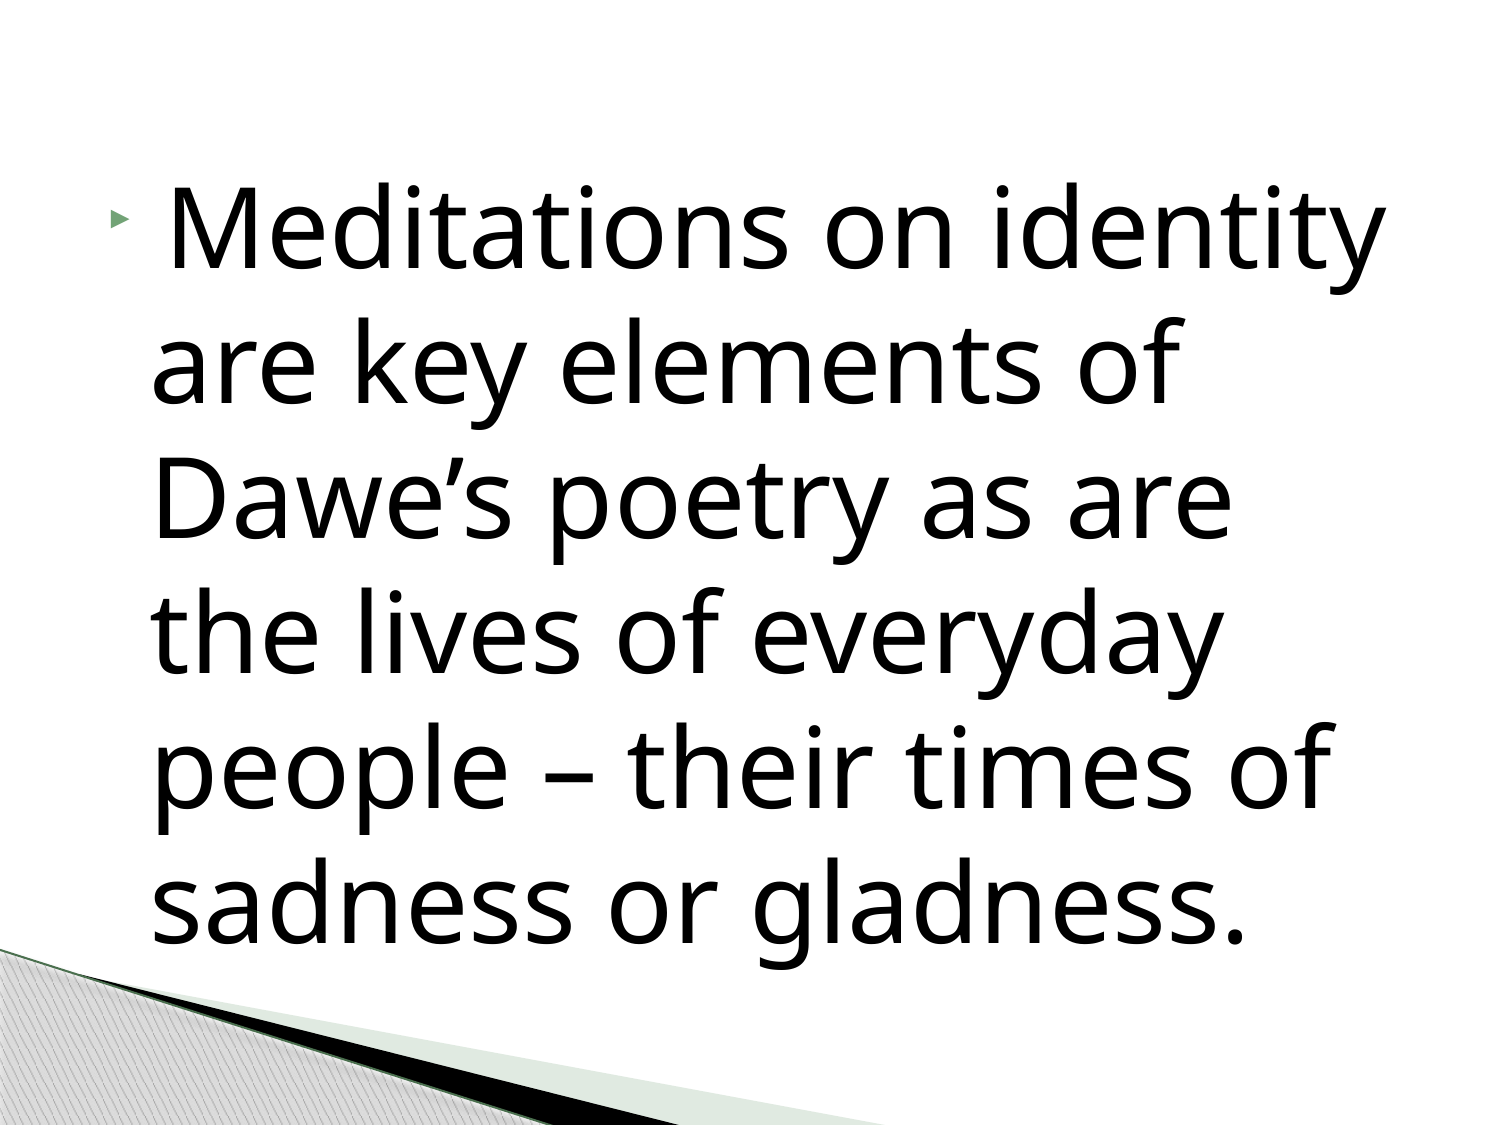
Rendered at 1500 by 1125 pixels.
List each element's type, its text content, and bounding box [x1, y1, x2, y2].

list Meditations on identity are key elements of Dawe’s poetry as are the lives of everyday people – their times of sadness or gladness. [75, 149, 1425, 986]
